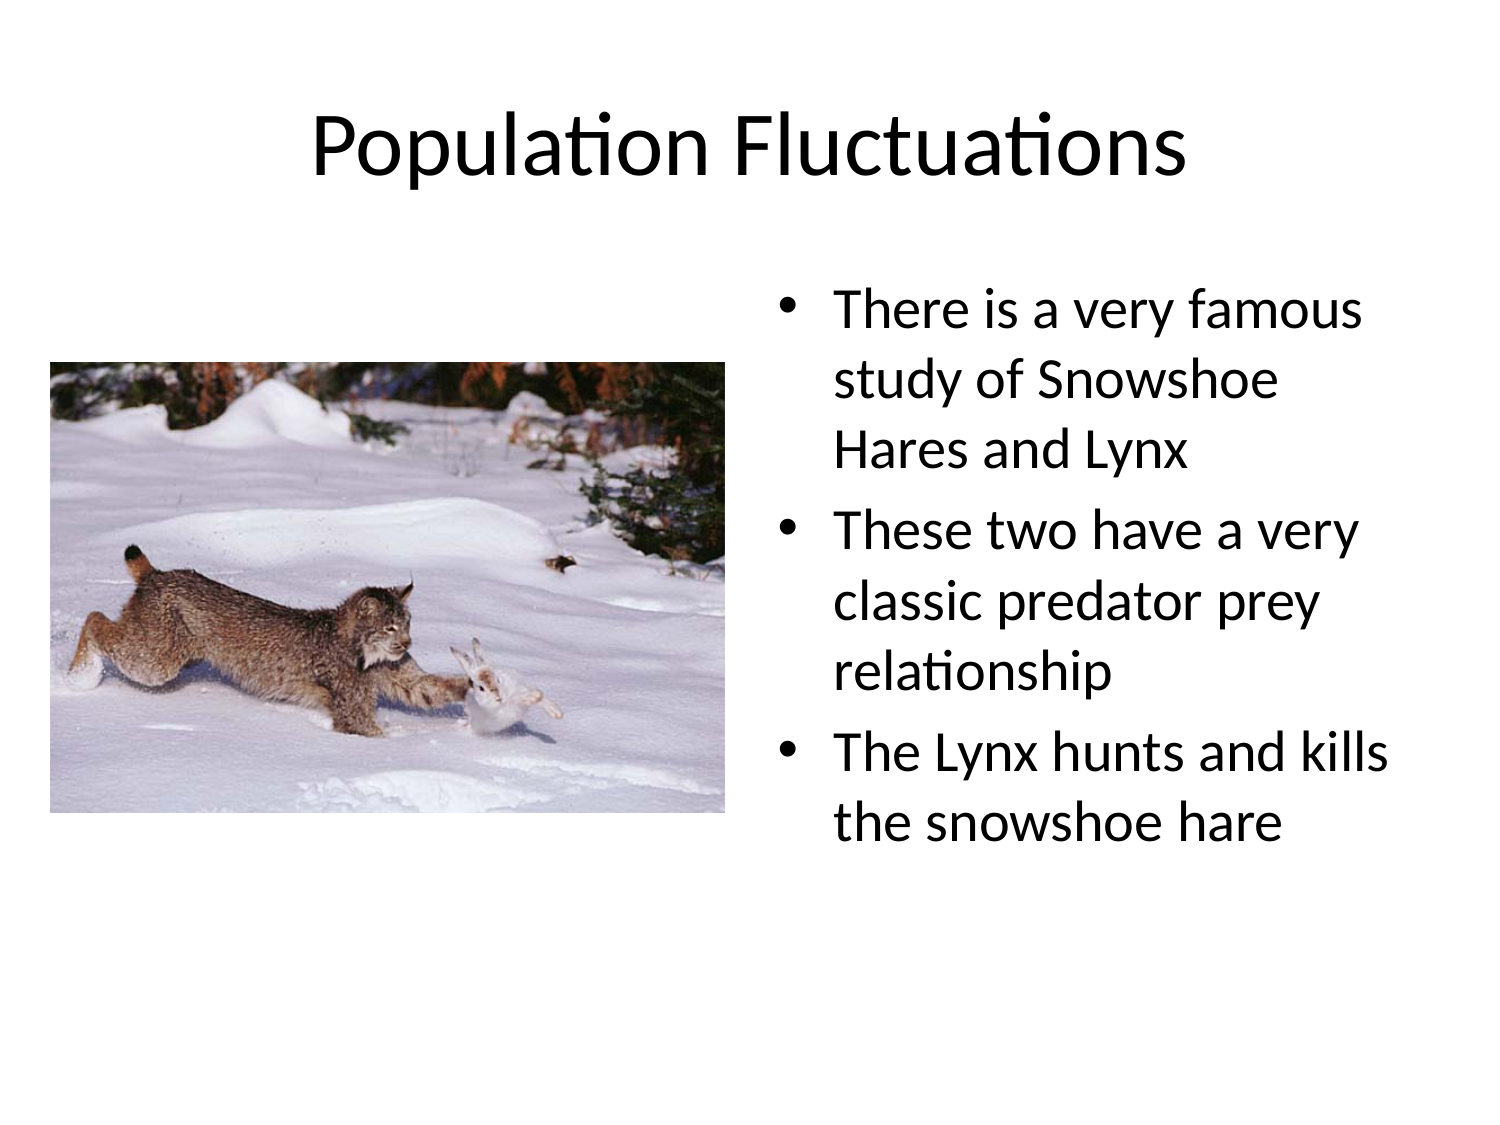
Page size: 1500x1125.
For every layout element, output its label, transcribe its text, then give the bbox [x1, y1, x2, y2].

picture [49, 362, 726, 813]
title Population Fluctuations [75, 45, 1425, 233]
list There is a very famous study of Snowshoe Hares and Lynx These two have a very classic predator prey relationship The Lynx hunts and kills the snowshoe hare [762, 262, 1425, 1005]
